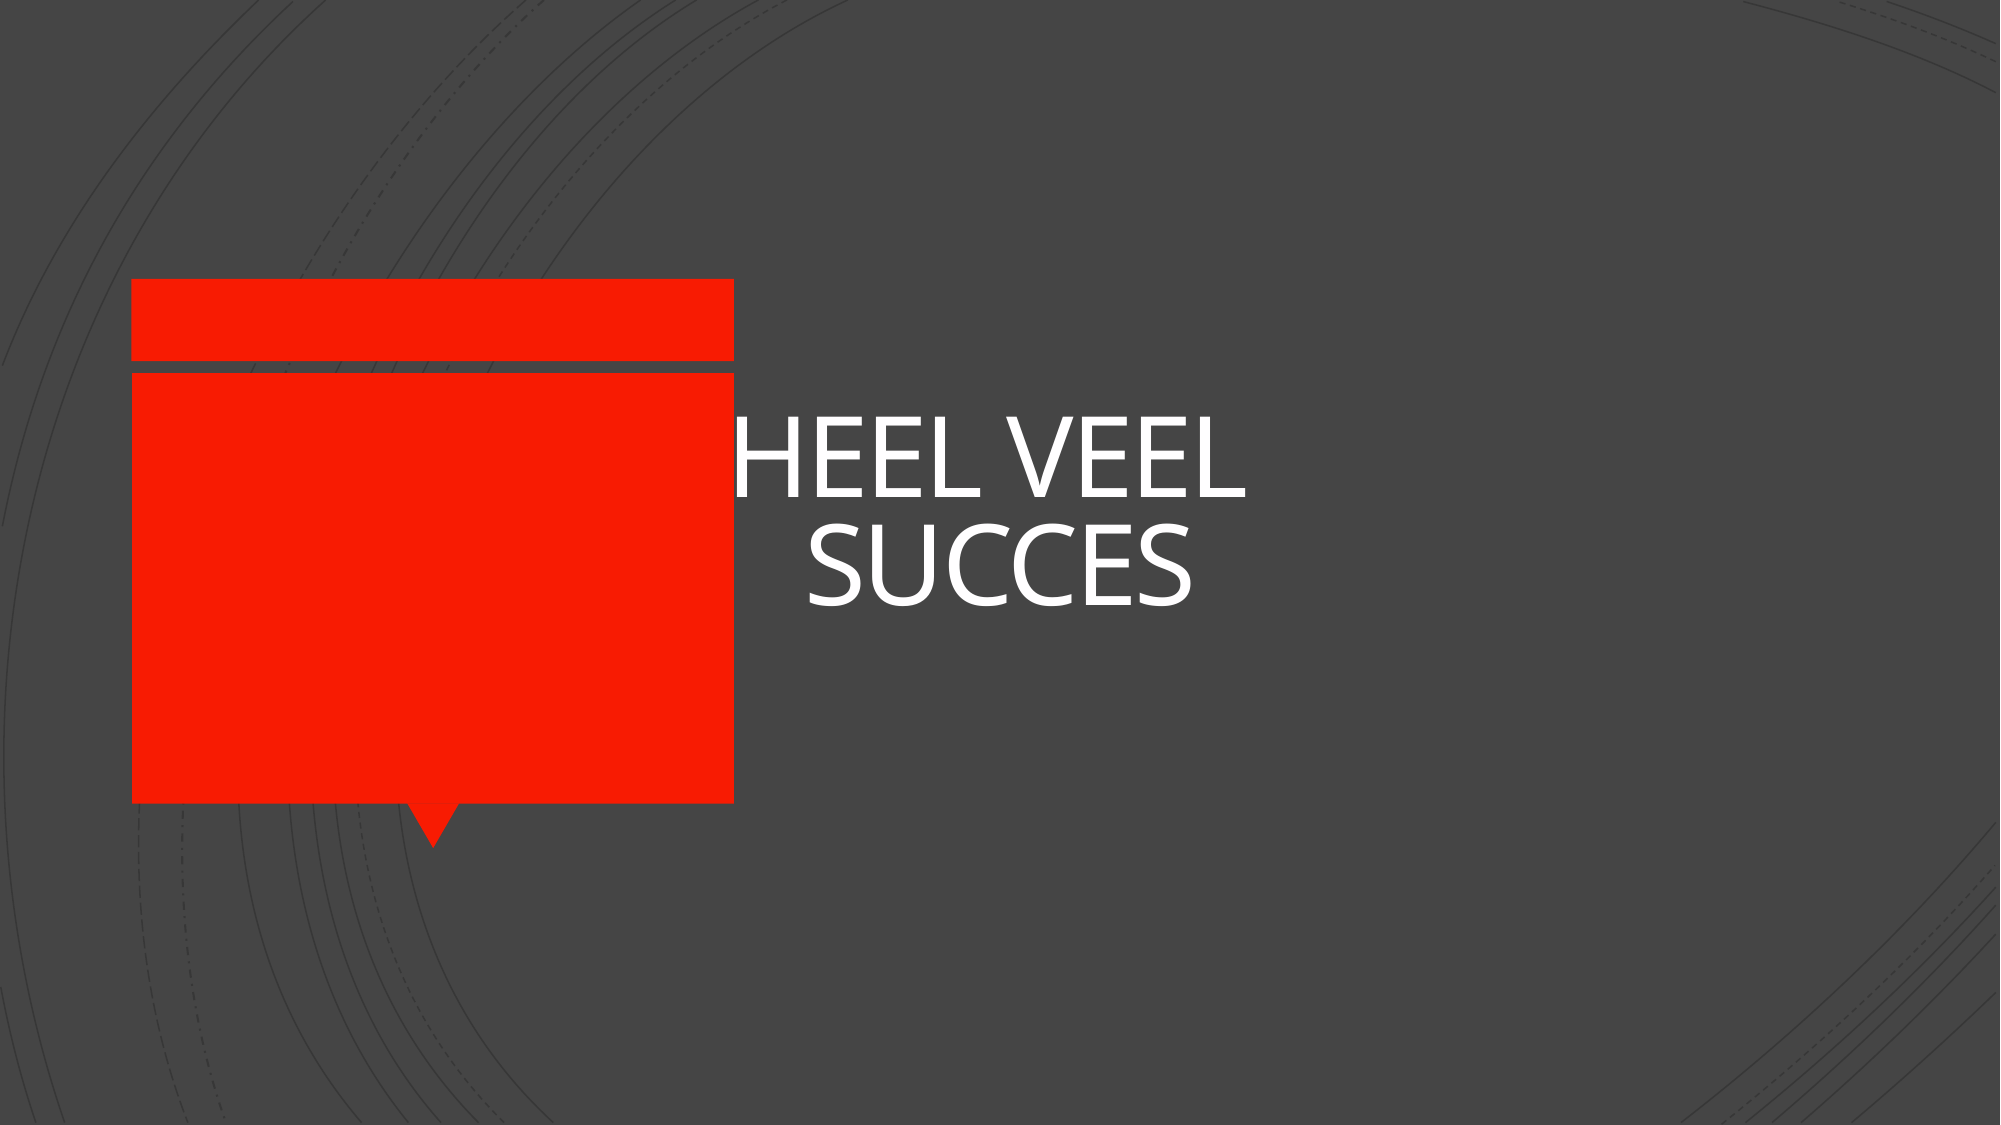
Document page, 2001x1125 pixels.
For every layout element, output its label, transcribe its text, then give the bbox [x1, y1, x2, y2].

text_box [707, 440, 1158, 501]
title HEEL VEEL SUCCES [288, 340, 1713, 628]
